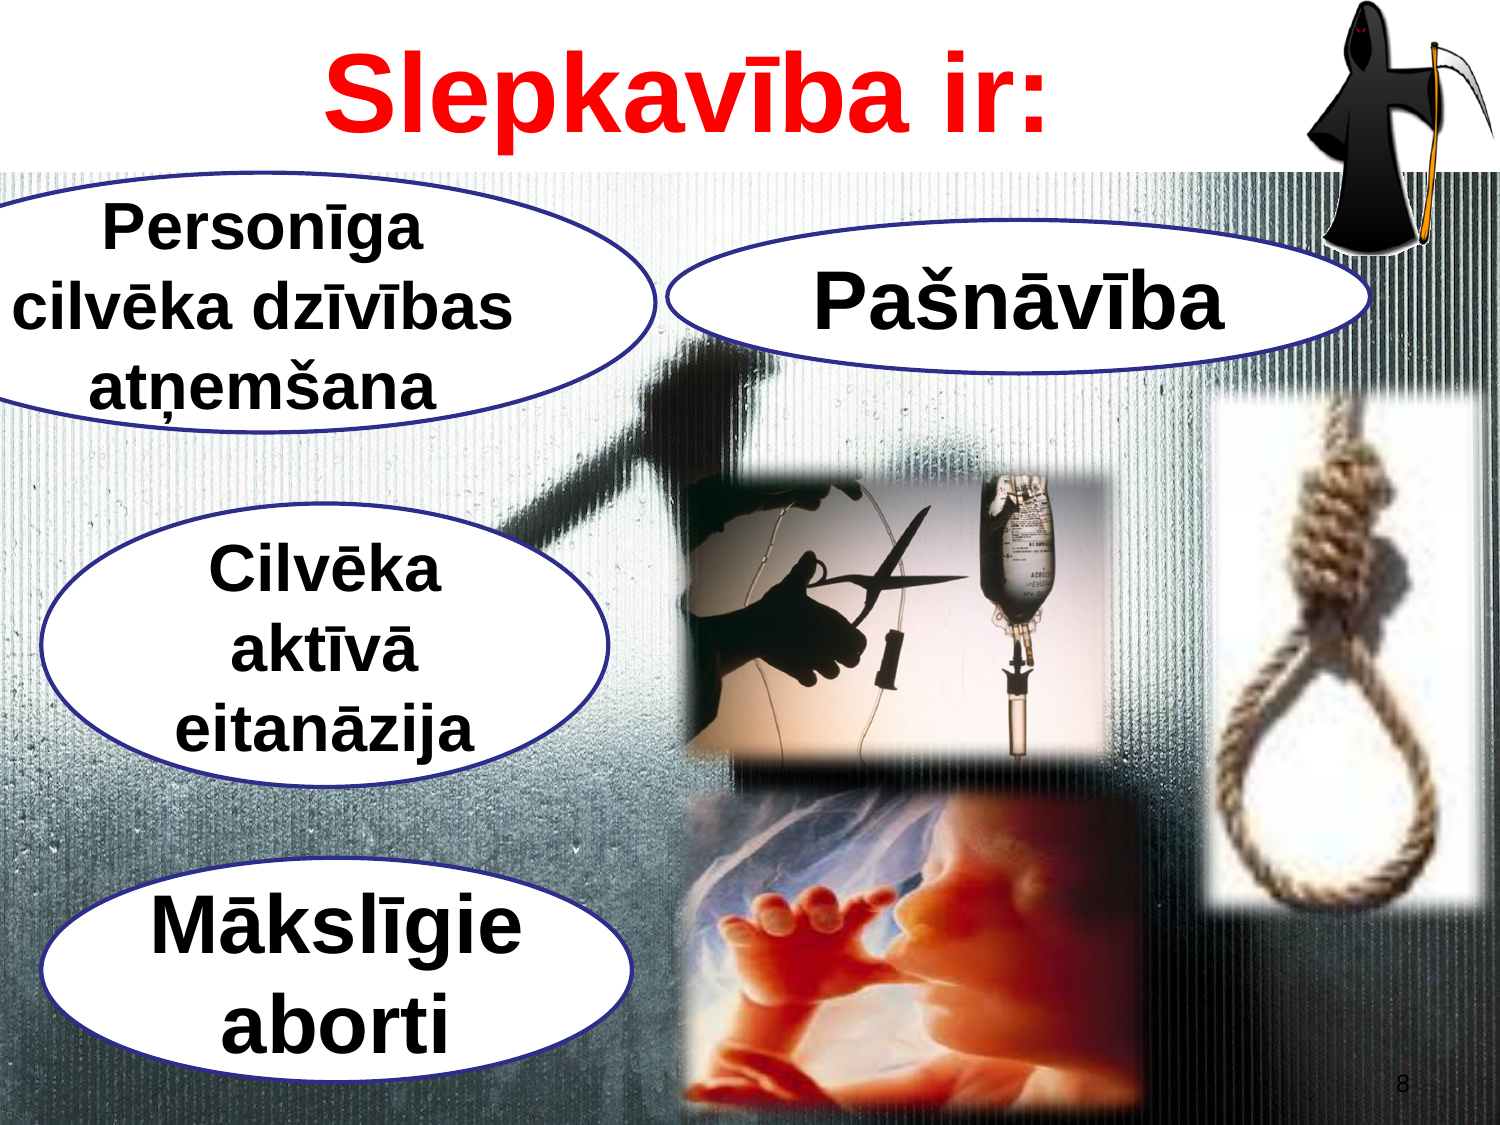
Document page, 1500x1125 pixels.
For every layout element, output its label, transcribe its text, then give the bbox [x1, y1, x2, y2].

picture [0, 0, 1500, 1125]
title Slepkavība ir: [0, 54, 1299, 122]
